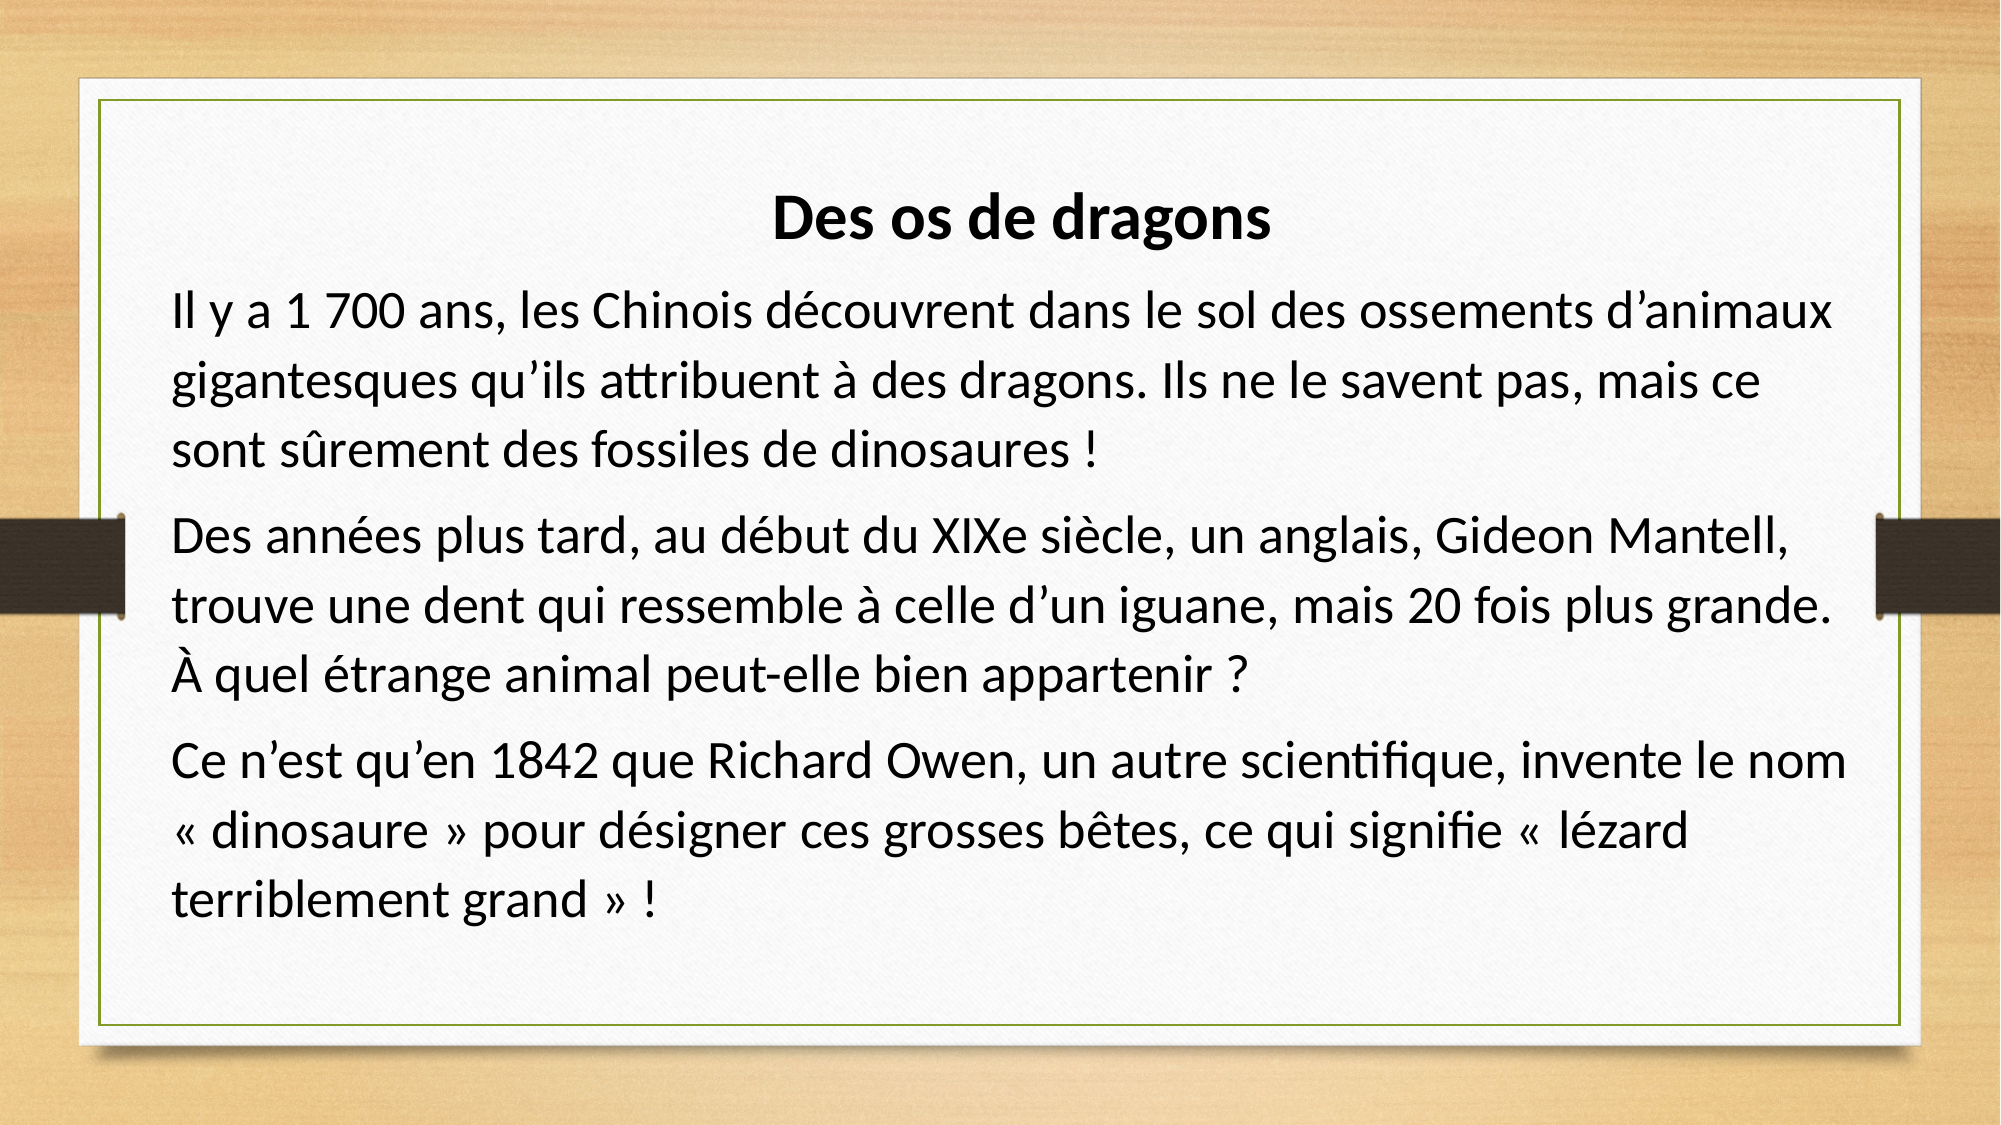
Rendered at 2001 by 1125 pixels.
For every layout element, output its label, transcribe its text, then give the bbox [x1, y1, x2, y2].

text_box Des os de dragons Il y a 1 700 ans, les Chinois découvrent dans le sol des ossements d’animaux gigantesques qu’ils attribuent à des dragons. Ils ne le savent pas, mais ce sont sûrement des fossiles de dinosaures ! Des années plus tard, au début du XIXe siècle, un anglais, Gideon Mantell, trouve une dent qui ressemble à celle d’un iguane, mais 20 fois plus grande. À quel étrange animal peut-elle bien appartenir ? Ce n’est qu’en 1842 que Richard Owen, un autre scientifique, invente le nom « dinosaure » pour désigner ces grosses bêtes, ce qui signifie « lézard terriblement grand » ! [156, 125, 1874, 937]
picture [0, 0, 2001, 1125]
